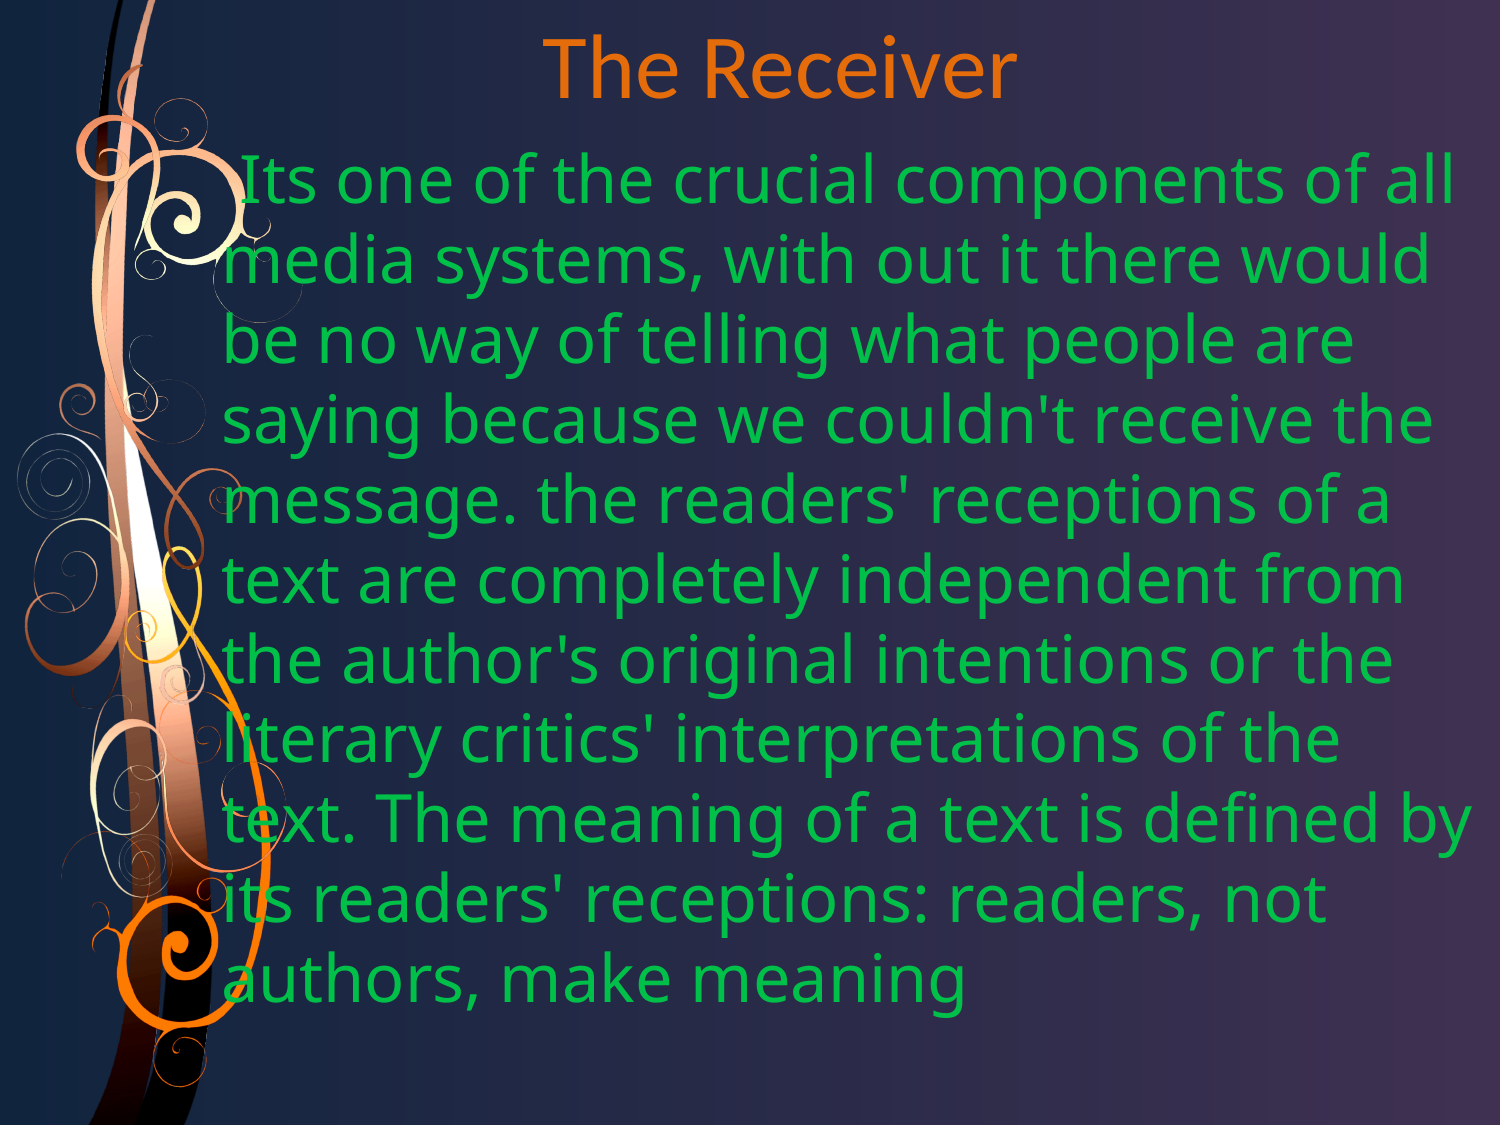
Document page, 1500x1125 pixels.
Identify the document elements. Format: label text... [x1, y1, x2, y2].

text_box Its one of the crucial components of all media systems, with out it there would be no way of telling what people are saying because we couldn't receive the message. the readers' receptions of a text are completely independent from the author's original intentions or the literary critics' interpretations of the text. The meaning of a text is defined by its readers' receptions: readers, not authors, make meaning [149, 129, 1500, 956]
text_box The Receiver [106, 0, 1457, 130]
